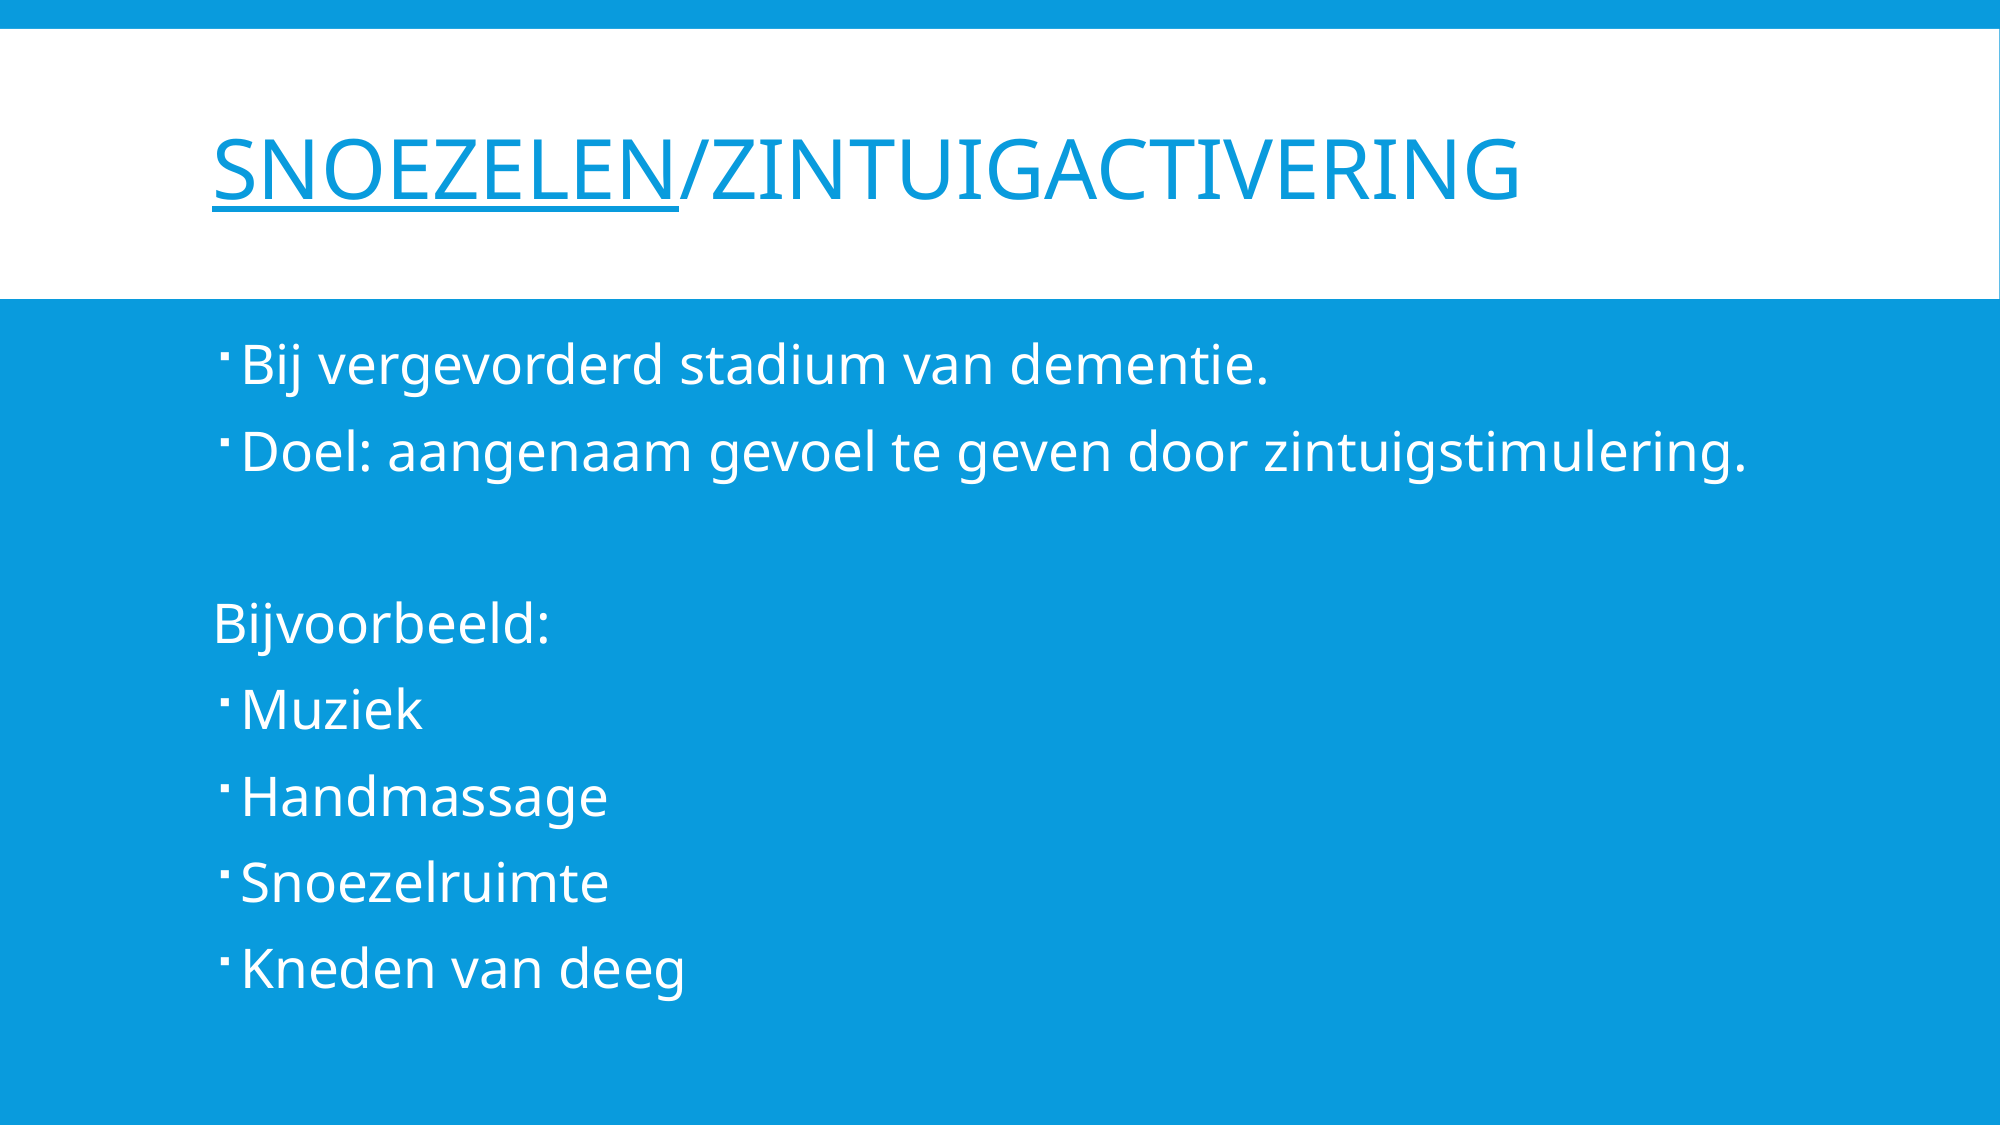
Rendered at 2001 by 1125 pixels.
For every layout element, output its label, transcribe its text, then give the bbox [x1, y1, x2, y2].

list Bij vergevorderd stadium van dementie. Doel: aangenaam gevoel te geven door zintuigstimulering. Bijvoorbeeld: Muziek Handmassage Snoezelruimte Kneden van deeg [197, 329, 1803, 1020]
title Snoezelen/zintuigactivering [197, 46, 1803, 295]
